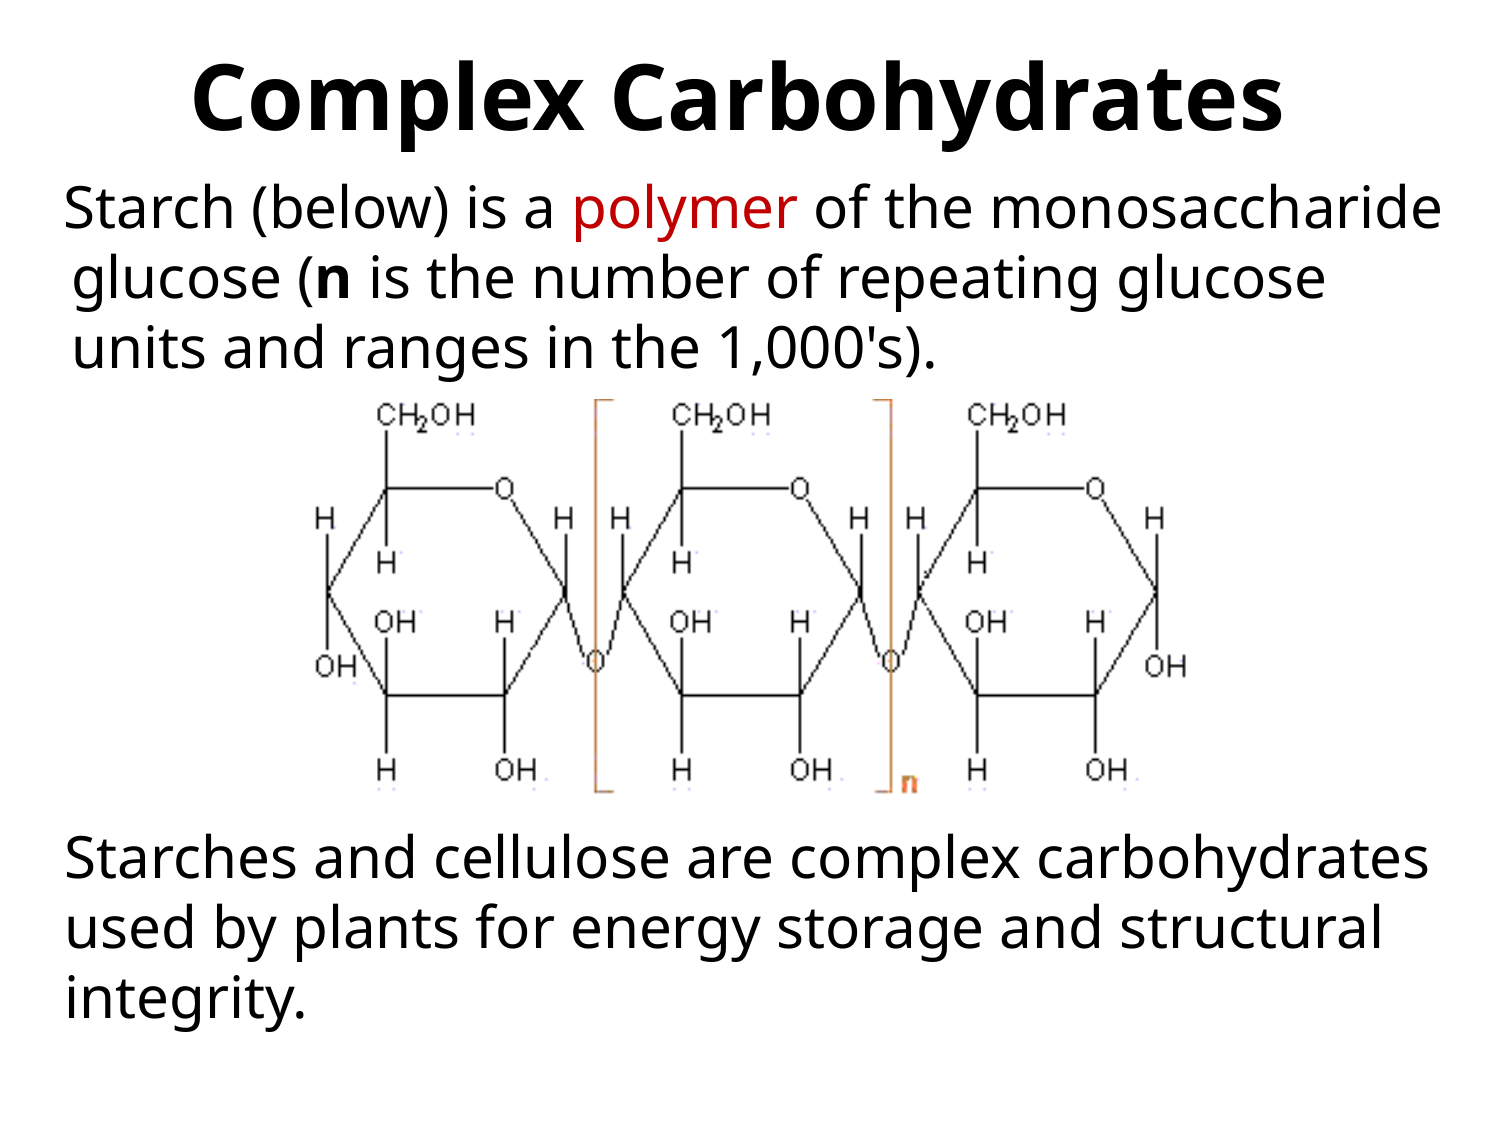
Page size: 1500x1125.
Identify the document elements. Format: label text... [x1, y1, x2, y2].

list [312, 399, 1213, 806]
text_box Starches and cellulose are complex carbohydrates used by plants for energy storage and structural integrity. [49, 812, 1475, 1038]
title Complex Carbohydrates [74, 0, 1426, 162]
list Starch (below) is a polymer of the monosaccharide glucose (n is the number of repeating glucose units and ranges in the 1,000's). [0, 162, 1463, 476]
